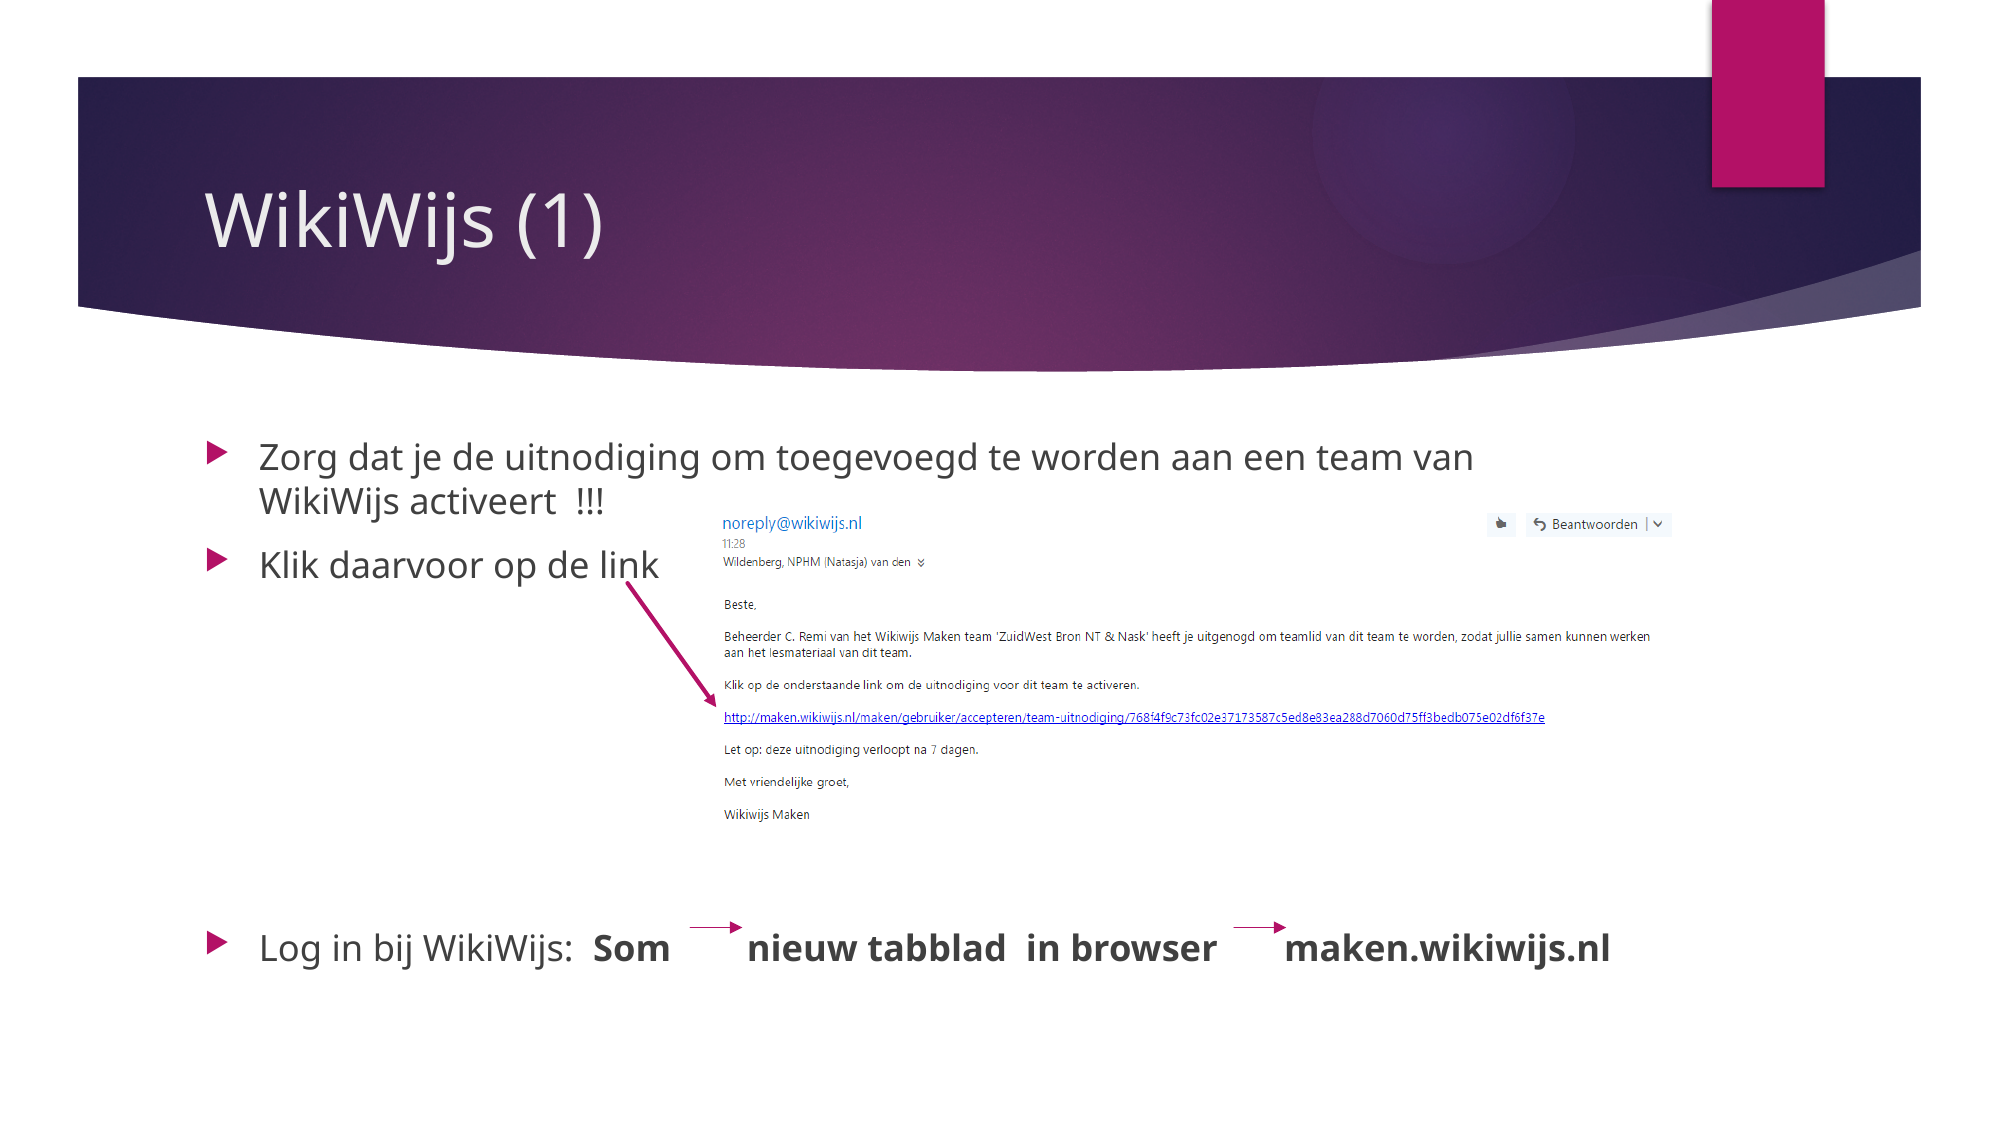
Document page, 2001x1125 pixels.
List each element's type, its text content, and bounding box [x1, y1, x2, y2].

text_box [627, 582, 717, 708]
picture [716, 513, 1681, 842]
title WikiWijs (1) [189, 159, 1627, 276]
list Zorg dat je de uitnodiging om toegevoegd te worden aan een team van WikiWijs activeert !!! Klik daarvoor op de link Log in bij WikiWijs: Som nieuw tabblad in browser maken.wikiwijs.nl [189, 427, 1638, 988]
